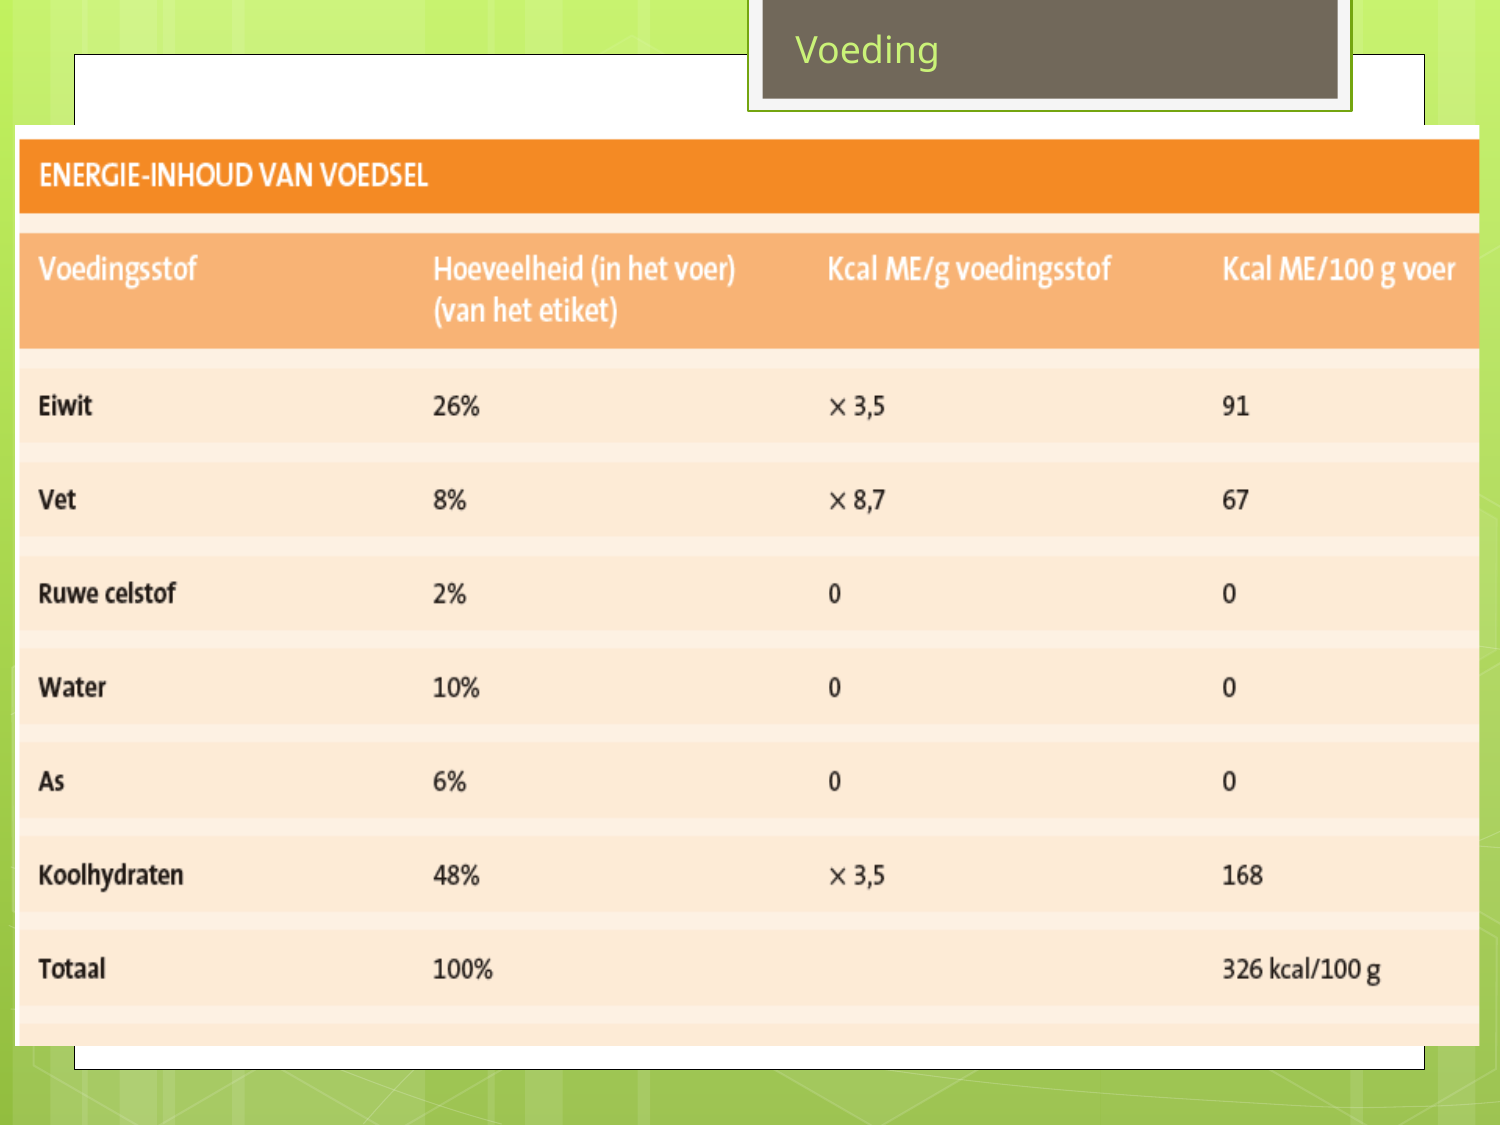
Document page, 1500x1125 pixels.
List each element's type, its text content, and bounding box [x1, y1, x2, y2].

text_box Voeding [780, 19, 956, 79]
picture [14, 125, 1480, 1046]
